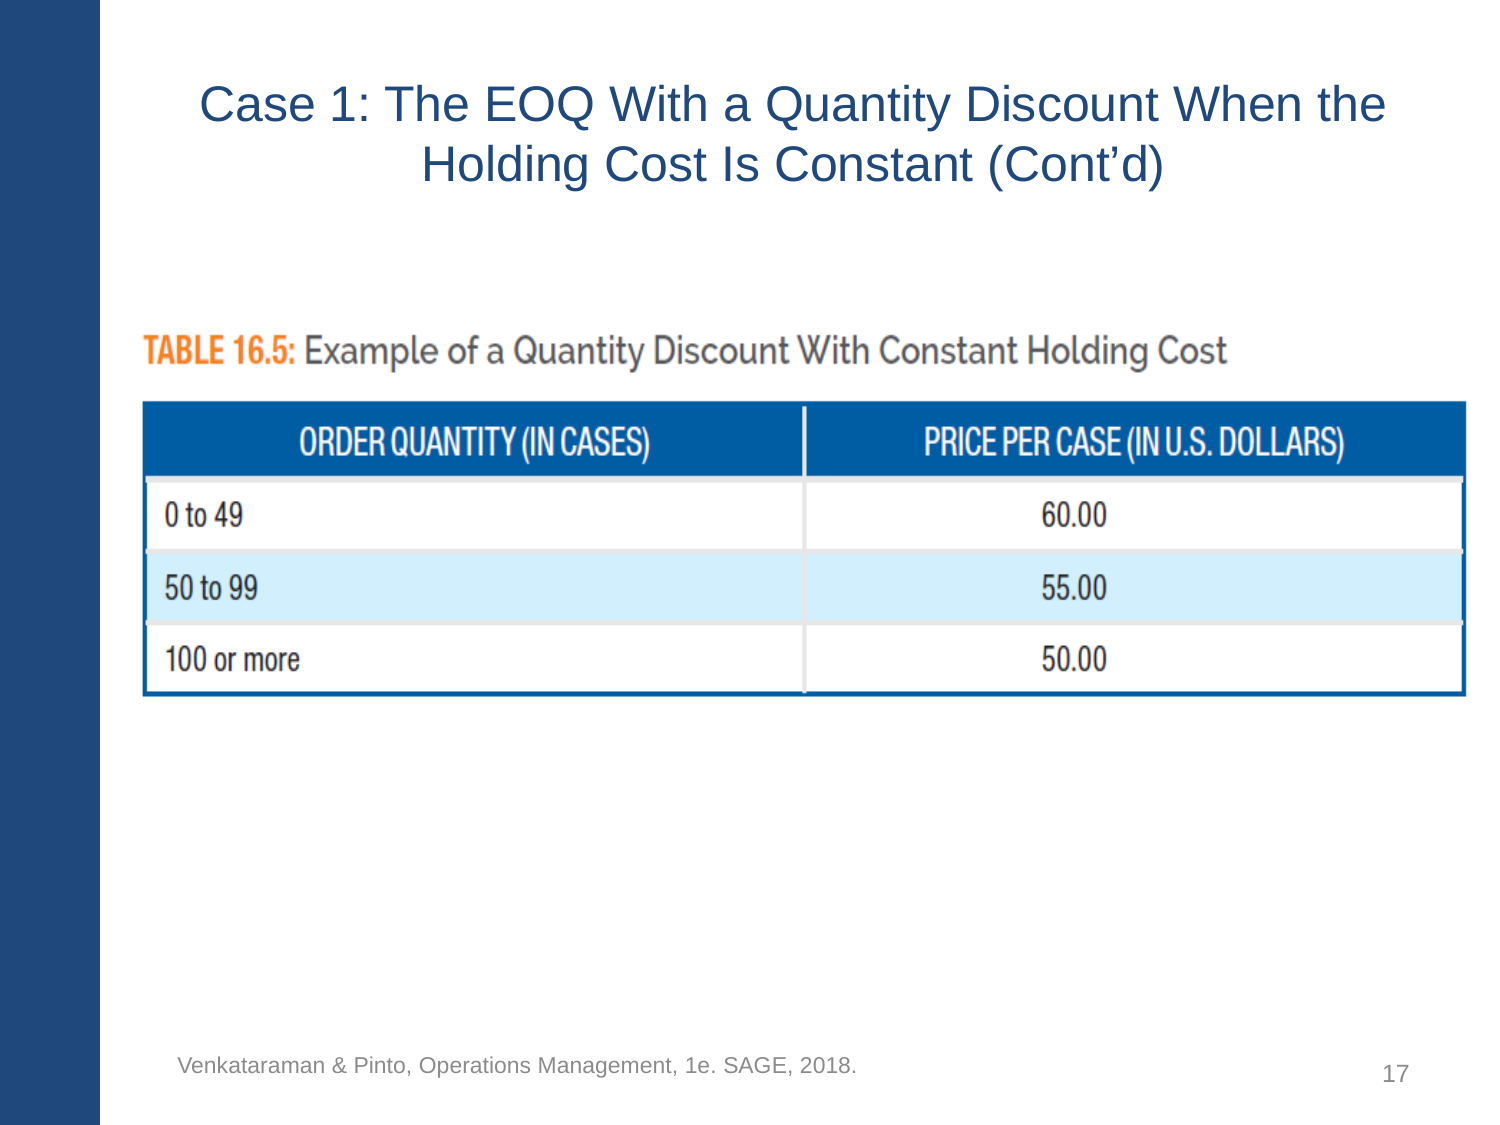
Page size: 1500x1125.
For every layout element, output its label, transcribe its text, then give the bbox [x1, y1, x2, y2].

footer Venkataraman & Pinto, Operations Management, 1e. SAGE, 2018. [162, 1042, 1313, 1103]
slide_number 17 [1350, 1042, 1425, 1103]
title Case 1: The EOQ With a Quantity Discount When the Holding Cost Is Constant (Cont’d) [162, 37, 1425, 225]
picture [130, 315, 1500, 742]
